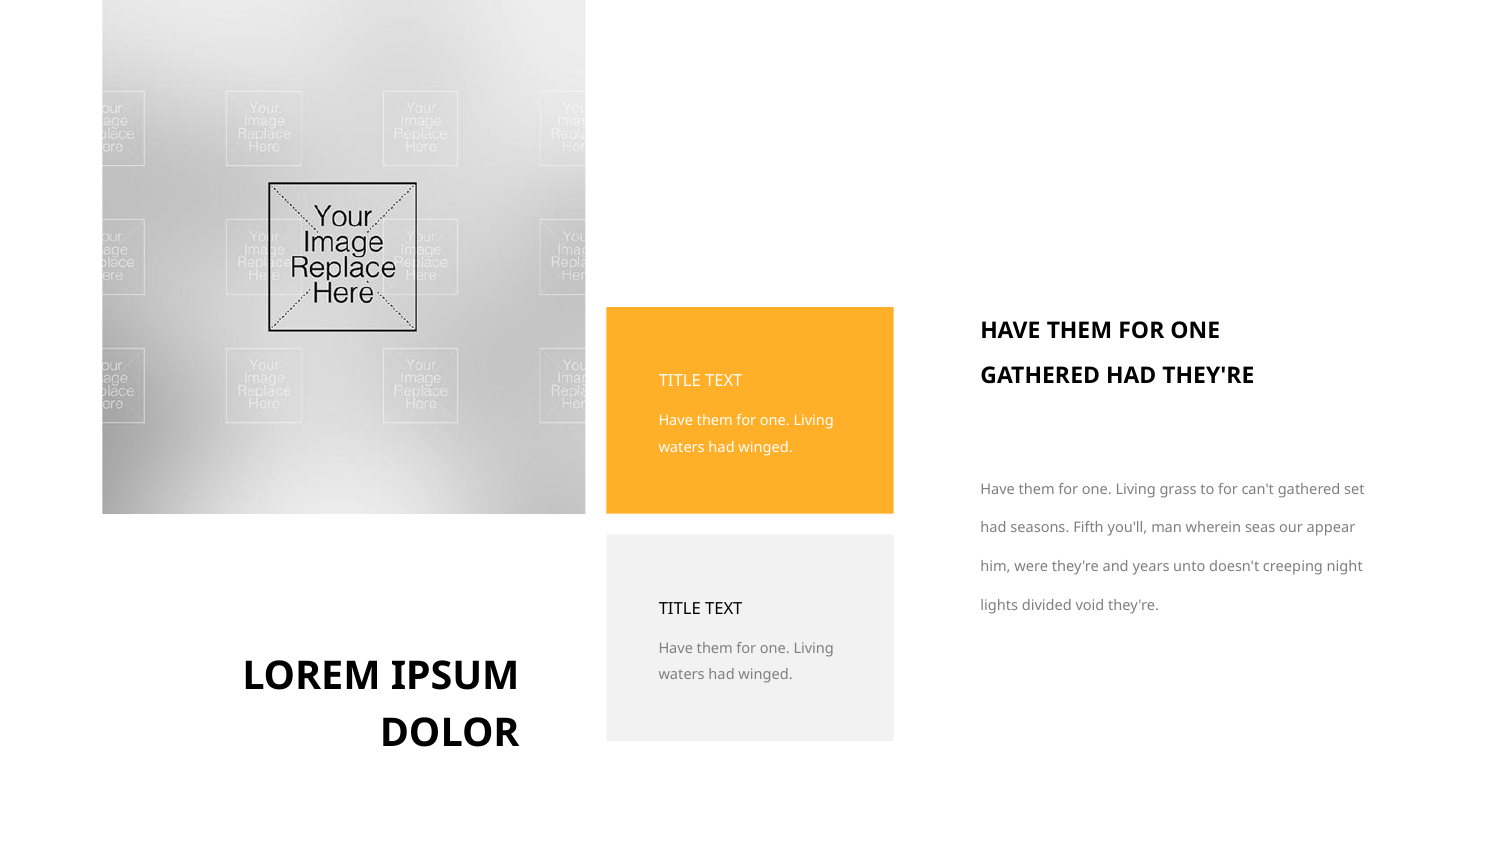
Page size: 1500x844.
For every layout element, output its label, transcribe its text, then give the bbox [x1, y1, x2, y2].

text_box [647, 364, 853, 457]
text_box [606, 307, 894, 514]
text_box LOREM IPSUM DOLOR [157, 635, 531, 742]
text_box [647, 591, 853, 685]
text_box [968, 291, 1378, 586]
text_box [606, 534, 894, 742]
picture [102, 0, 586, 514]
